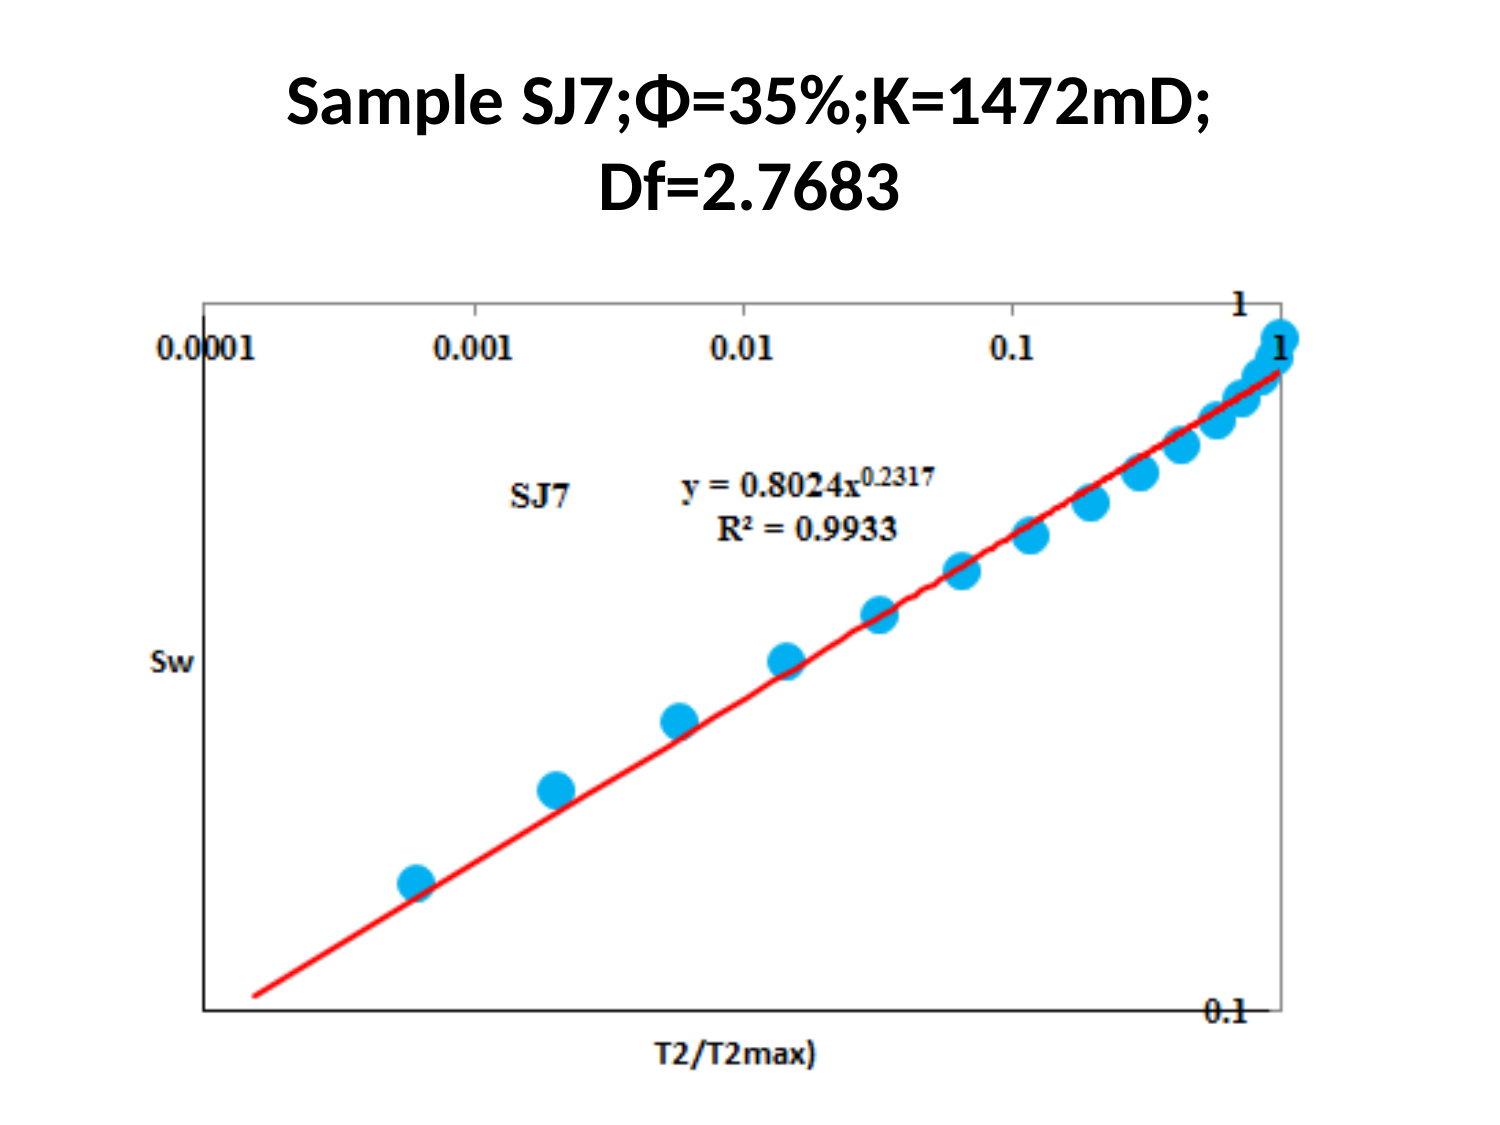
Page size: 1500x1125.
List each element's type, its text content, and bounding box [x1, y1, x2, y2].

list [99, 262, 1331, 1110]
title Sample SJ7;Φ=35%;K=1472mD; Df=2.7683 [75, 45, 1425, 233]
